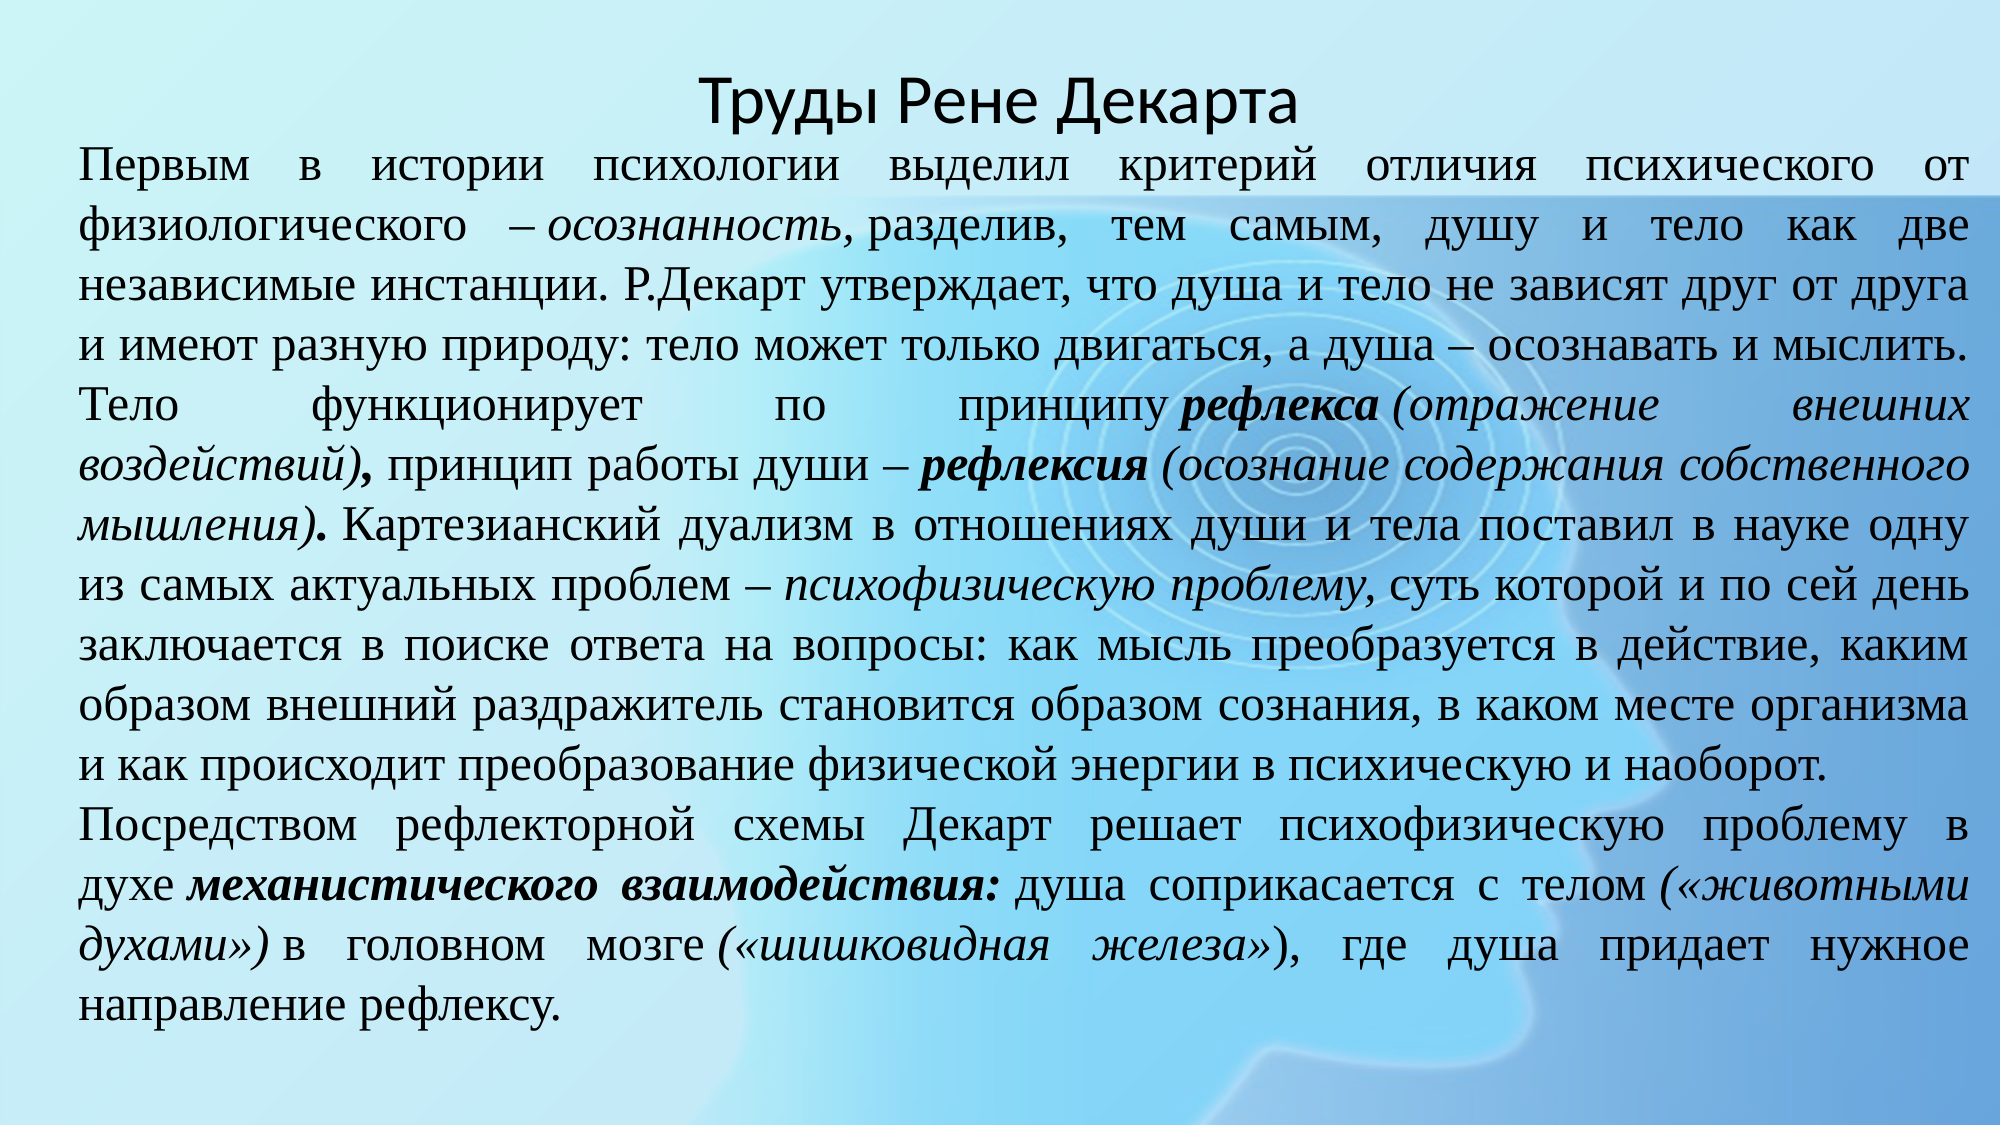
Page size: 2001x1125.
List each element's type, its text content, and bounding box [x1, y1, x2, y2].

title Труды Рене Декарта [99, 45, 1900, 123]
picture [0, 0, 2000, 1125]
text_box Первым в истории психологии выделил критерий отличия психического от физиологического – осознанность, разделив, тем самым, душу и тело как две независимые инстанции. Р.Декарт утверждает, что душа и тело не зависят друг от друга и имеют разную природу: тело может только двигаться, а душа – осознавать и мыслить. Тело функционирует по принципу рефлекса (отражение внешних воздействий), принцип работы души – рефлексия (осознание содержания собственного мышления). Картезианский дуализм в отношениях души и тела поставил в науке одну из самых актуальных проблем – психофизическую проблему, суть которой и по сей день заключается в поиске ответа на вопросы: как мысль преобразуется в действие, каким образом внешний раздражитель становится образом сознания, в каком месте организма и как происходит преобразование физической энергии в психическую и наоборот. Посредством рефлекторной схемы Декарт решает психофизическую проблему в духе механистического взаимодействия: душа соприкасается с телом («животными духами») в головном мозге («шишковидная железа»), где душа придает нужное направление рефлексу. [63, 123, 1985, 1038]
